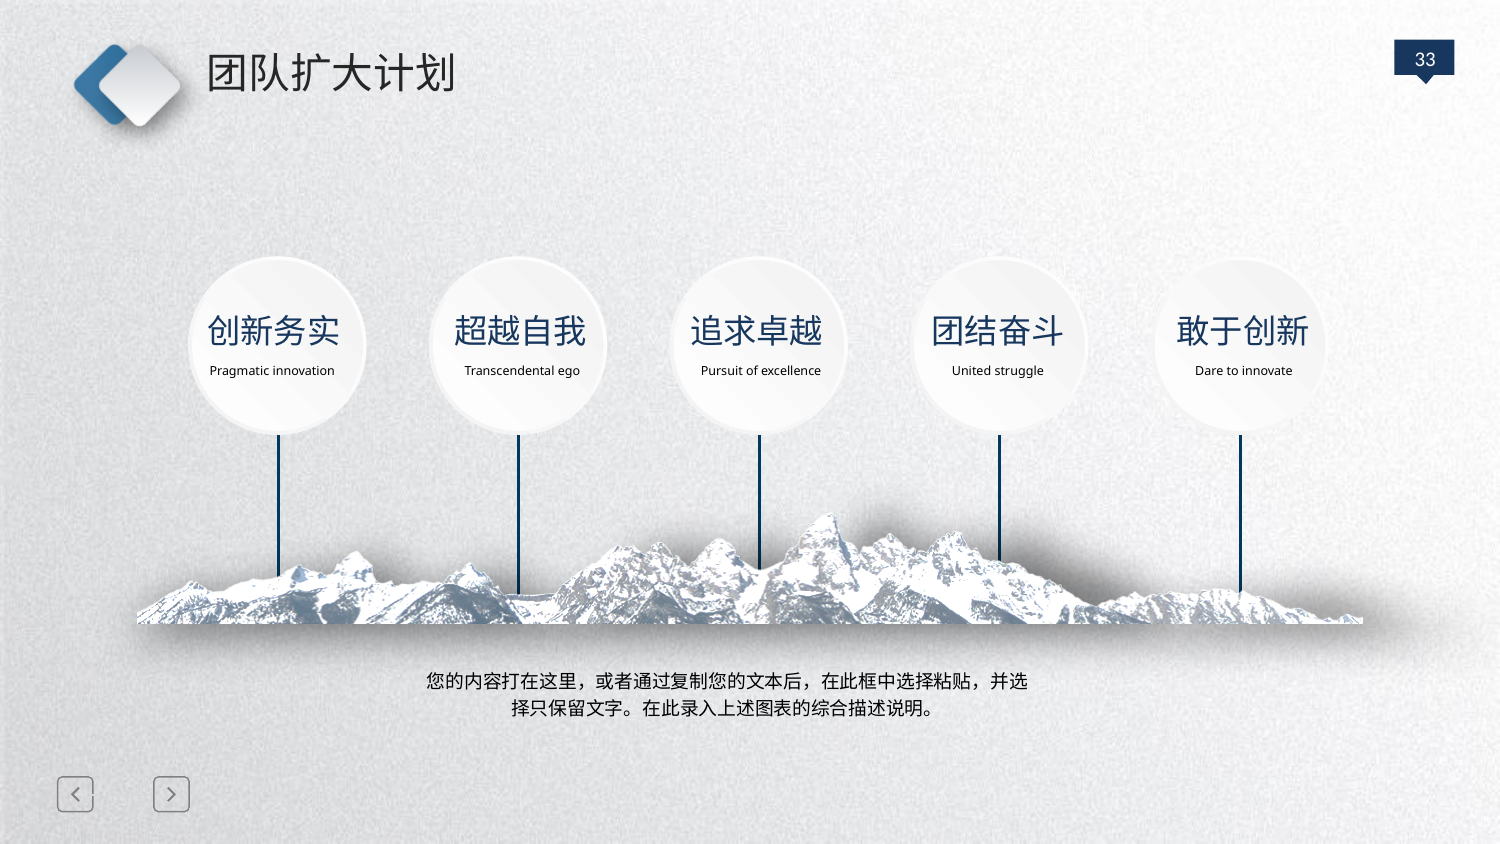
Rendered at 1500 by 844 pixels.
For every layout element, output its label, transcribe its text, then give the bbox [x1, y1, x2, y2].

picture [0, 0, 1500, 844]
text_box 您的内容打在这里，或者通过复制您的文本后，在此框中选择粘贴，并选择只保留文字。在此录入上述图表的综合描述说明。 [403, 635, 1051, 766]
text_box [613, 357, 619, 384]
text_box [188, 256, 367, 435]
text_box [1150, 256, 1330, 435]
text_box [428, 256, 608, 435]
text_box 团队扩大计划 [195, 41, 469, 103]
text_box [278, 406, 1241, 491]
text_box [669, 256, 849, 435]
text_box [910, 256, 1089, 435]
